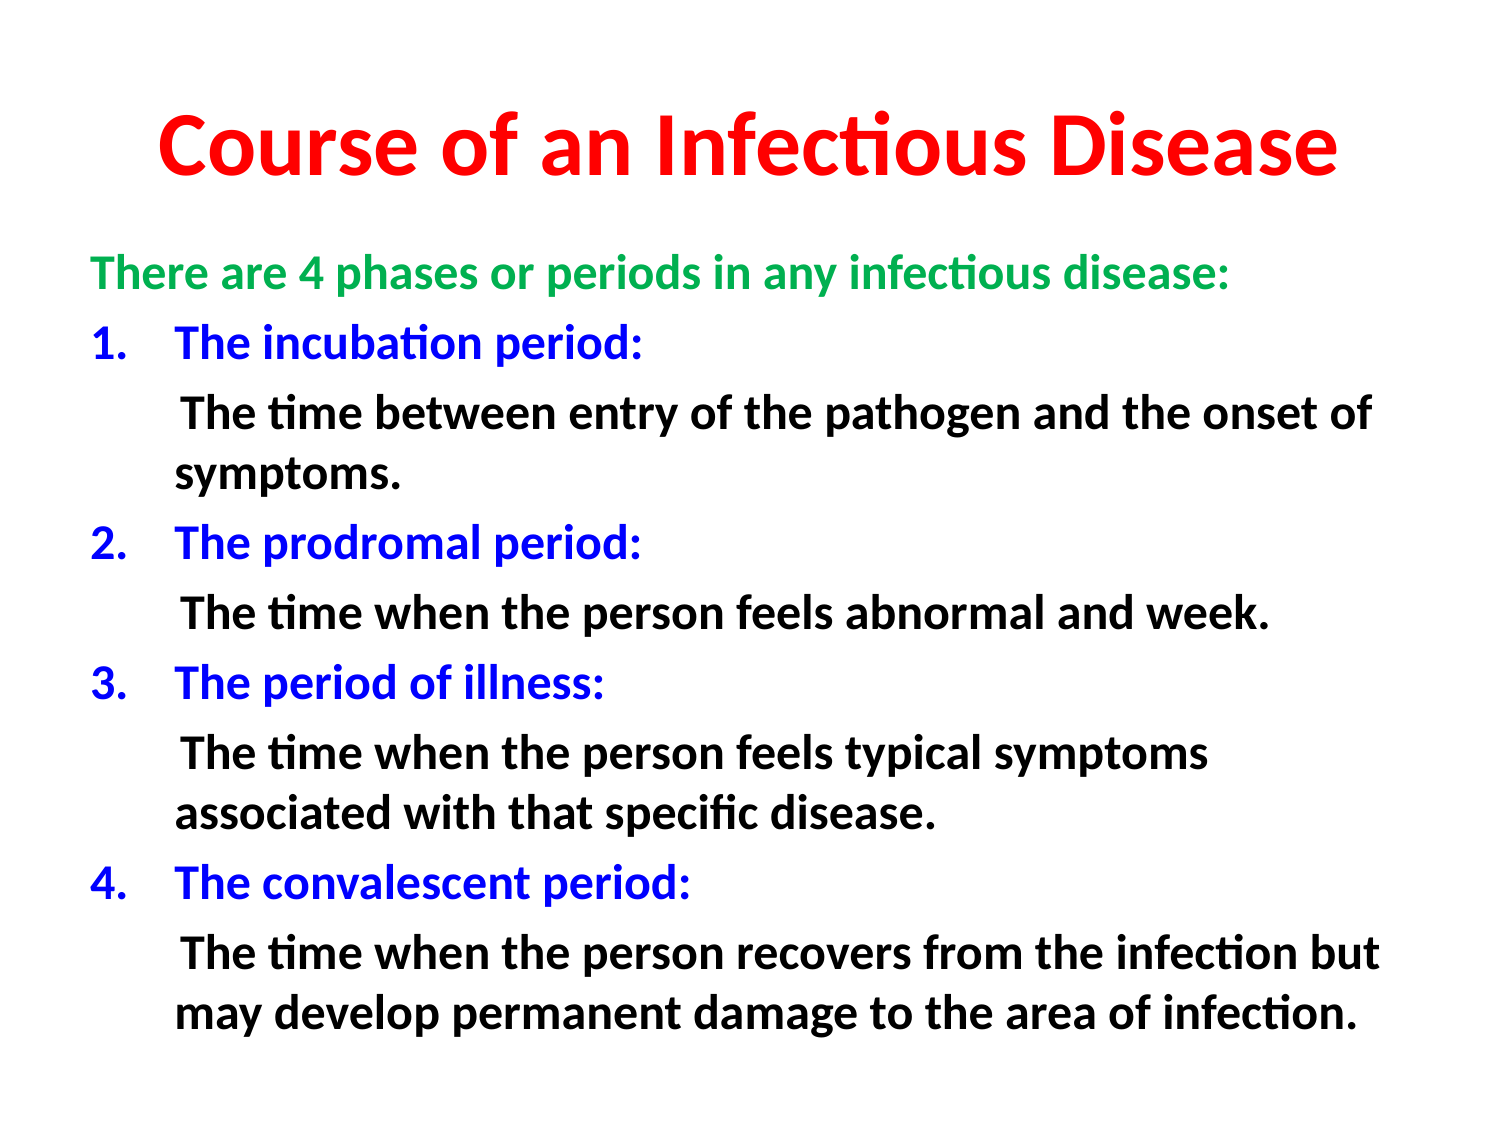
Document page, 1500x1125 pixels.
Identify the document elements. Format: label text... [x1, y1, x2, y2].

list There are 4 phases or periods in any infectious disease: The incubation period: The time between entry of the pathogen and the onset of symptoms. The prodromal period: The time when the person feels abnormal and week. The period of illness: The time when the person feels typical symptoms associated with that specific disease. The convalescent period: The time when the person recovers from the infection but may develop permanent damage to the area of infection. [75, 231, 1425, 1094]
title Course of an Infectious Disease [75, 45, 1425, 231]
